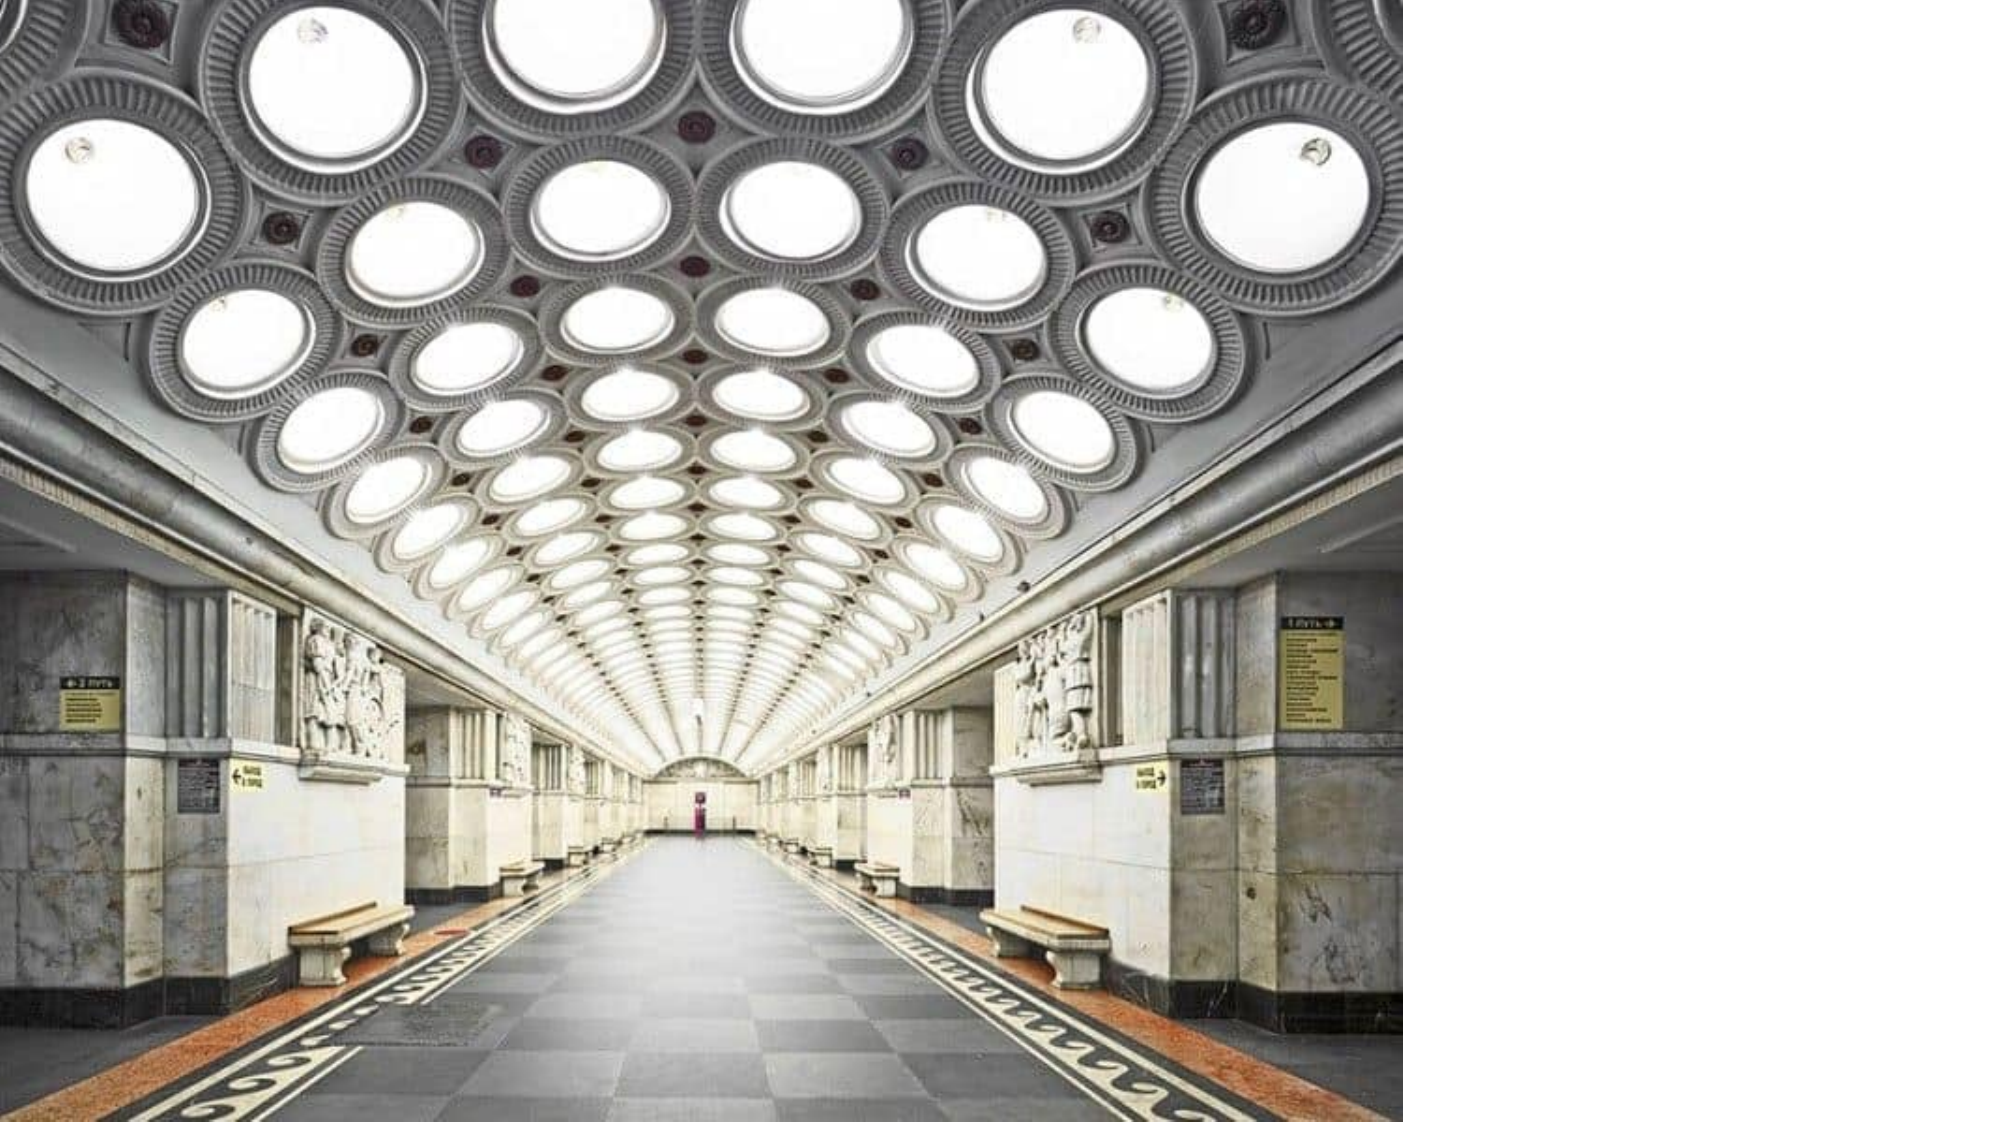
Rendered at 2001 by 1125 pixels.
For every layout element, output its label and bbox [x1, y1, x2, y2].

picture [0, 0, 1403, 1122]
